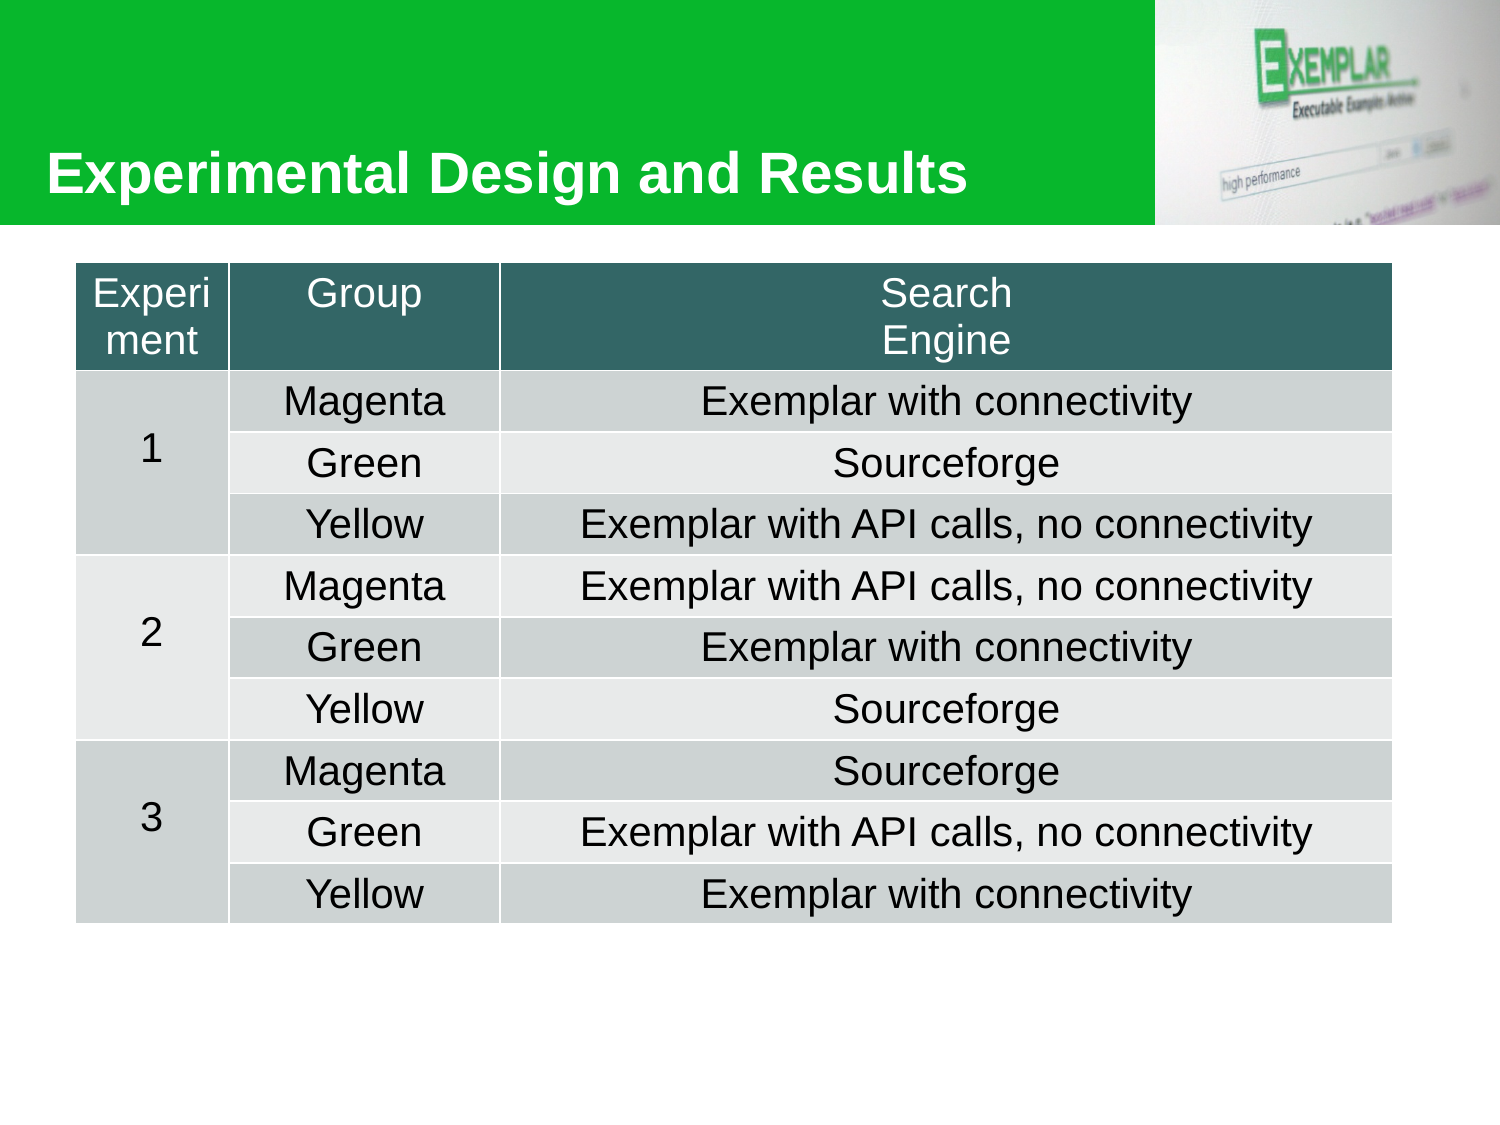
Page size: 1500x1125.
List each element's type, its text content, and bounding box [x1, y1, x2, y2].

table_header Experiment [76, 263, 228, 370]
table_header Group [230, 263, 499, 370]
picture [1155, 0, 1500, 225]
table_cell Yellow [230, 494, 499, 554]
table_cell Exemplar with connectivity [501, 618, 1392, 677]
table_cell Exemplar with API calls, no connectivity [501, 802, 1392, 862]
table_cell Magenta [230, 371, 499, 431]
table_cell 1 [76, 371, 228, 554]
table_cell Exemplar with connectivity [501, 371, 1392, 431]
table_cell Green [230, 618, 499, 677]
table_cell 3 [76, 741, 228, 923]
table_cell Exemplar with API calls, no connectivity [501, 494, 1392, 554]
table_header Search Engine [501, 263, 1392, 370]
table_cell Magenta [230, 556, 499, 616]
table_cell Exemplar with API calls, no connectivity [501, 556, 1392, 616]
table_cell Yellow [230, 679, 499, 739]
table_cell Green [230, 802, 499, 862]
table_cell 2 [76, 556, 228, 739]
table_cell Exemplar with connectivity [501, 864, 1392, 923]
table_cell Sourceforge [501, 741, 1392, 800]
table_cell Yellow [230, 864, 499, 923]
table_cell Sourceforge [501, 433, 1392, 493]
title Experimental Design and Results [30, 39, 1122, 213]
table_cell Green [230, 433, 499, 493]
table_cell Magenta [230, 741, 499, 800]
table_cell Sourceforge [501, 679, 1392, 739]
